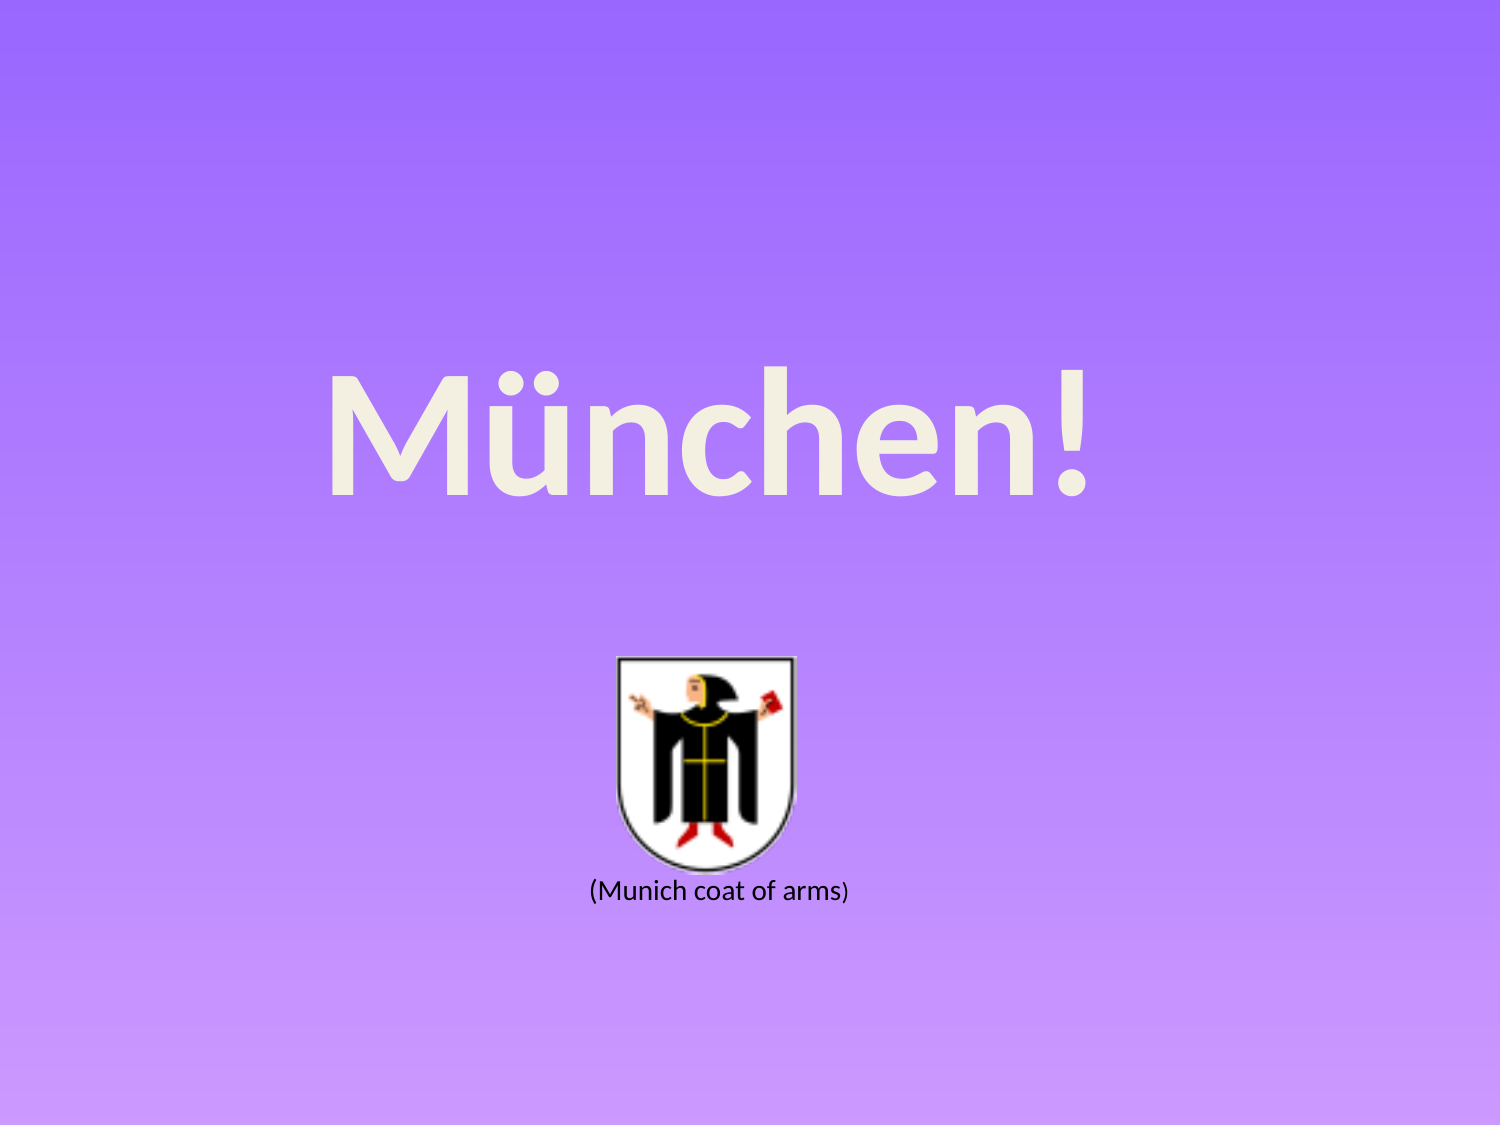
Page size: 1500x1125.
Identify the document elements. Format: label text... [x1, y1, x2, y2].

text_box (Munich coat of arms) [574, 863, 926, 914]
picture [616, 655, 798, 876]
text_box München! [305, 304, 1118, 540]
